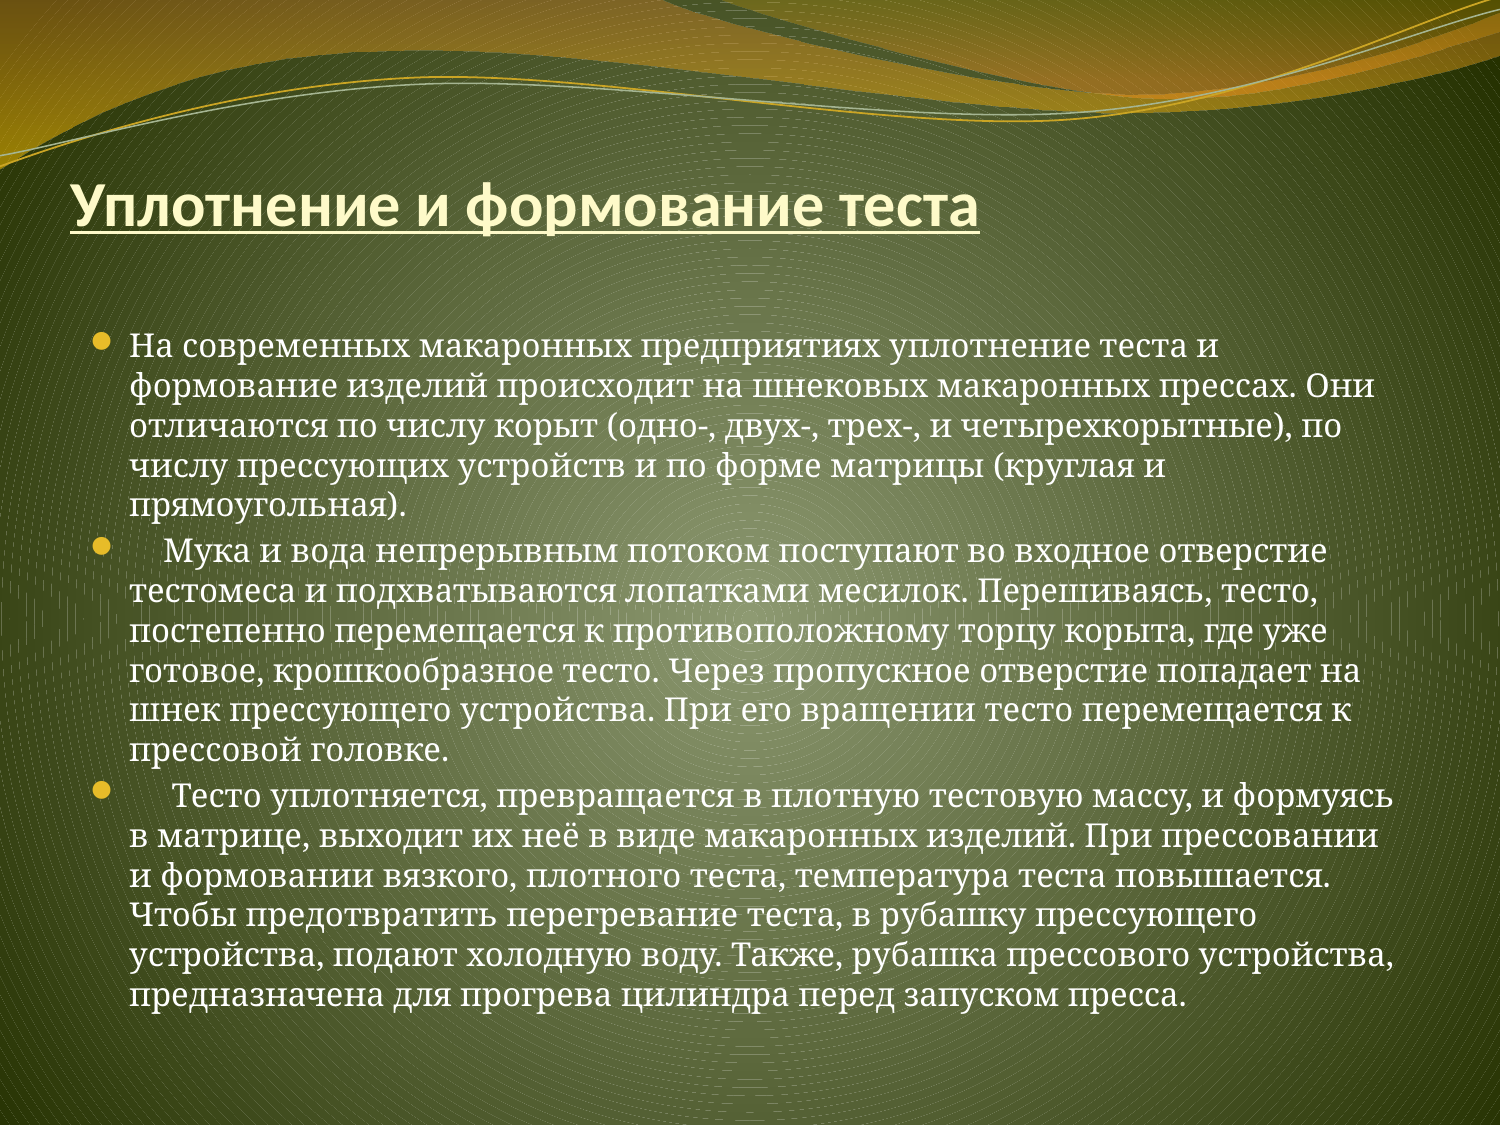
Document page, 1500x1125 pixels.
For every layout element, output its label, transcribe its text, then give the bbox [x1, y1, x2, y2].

title Уплотнение и формование теста [70, 152, 1421, 327]
list На современных макаронных предприятиях уплотнение теста и формование изделий происходит на шнековых макаронных прессах. Они отличаются по числу корыт (одно-, двух-, трех-, и четырехкорытные), по числу прессующих устройств и по форме матрицы (круглая и прямоугольная). Мука и вода непрерывным потоком поступают во входное отверстие тестомеса и подхватываются лопатками месилок. Перешиваясь, тесто, постепенно перемещается к противоположному торцу корыта, где уже готовое, крошкообразное тесто. Через пропускное отверстие попадает на шнек прессующего устройства. При его вращении тесто перемещается к прессовой головке. Тесто уплотняется, превращается в плотную тестовую массу, и формуясь в матрице, выходит их неё в виде макаронных изделий. При прессовании и формовании вязкого, плотного теста, температура теста повышается. Чтобы предотвратить перегревание теста, в рубашку прессующего устройства, подают холодную воду. Также, рубашка прессового устройства, предназначена для прогрева цилиндра перед запуском пресса. [74, 317, 1426, 1038]
